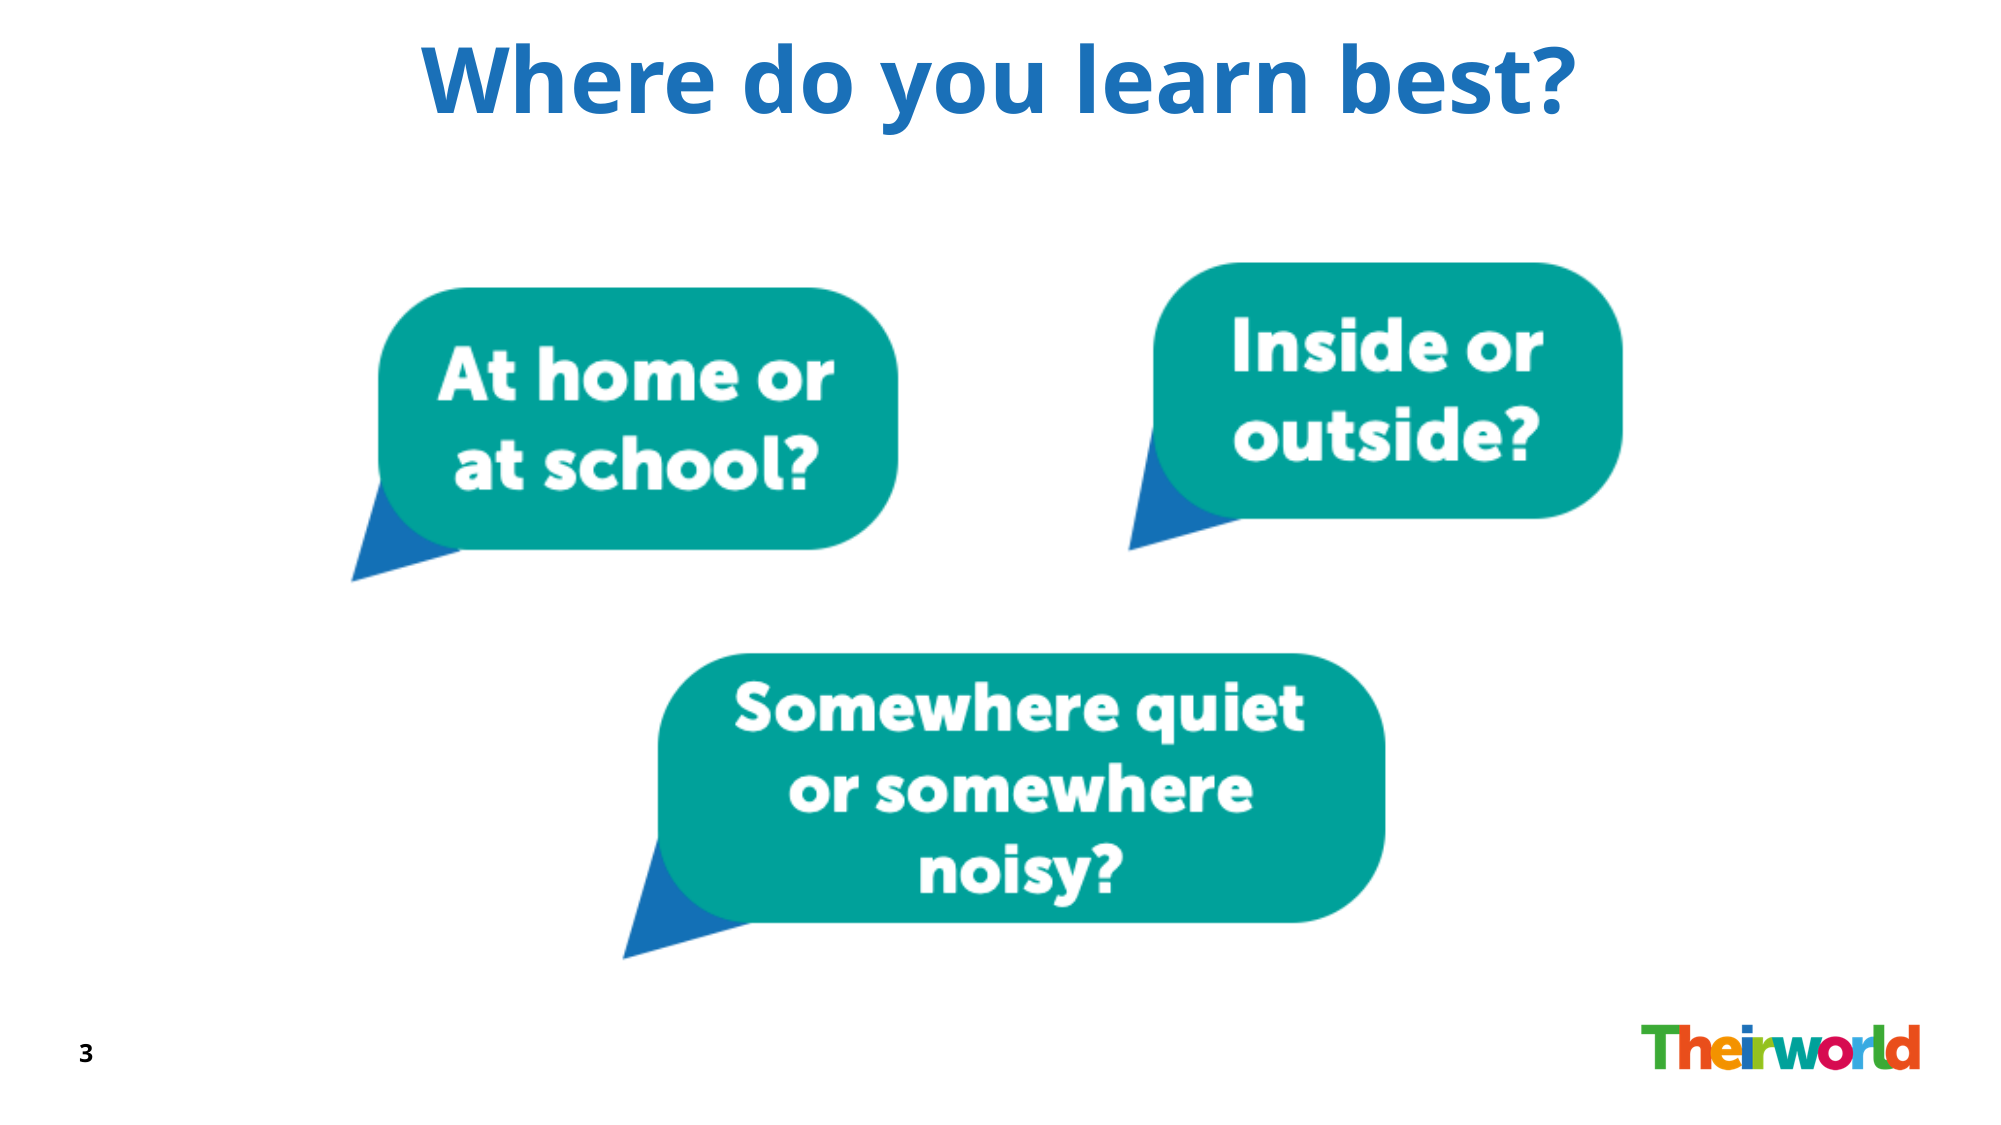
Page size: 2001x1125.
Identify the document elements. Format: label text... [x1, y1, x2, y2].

picture [335, 255, 918, 597]
slide_number 3 [79, 1023, 189, 1072]
picture [1633, 1014, 1927, 1081]
title Where do you learn best? [99, 44, 1900, 233]
picture [1082, 197, 1664, 597]
picture [572, 636, 1428, 978]
